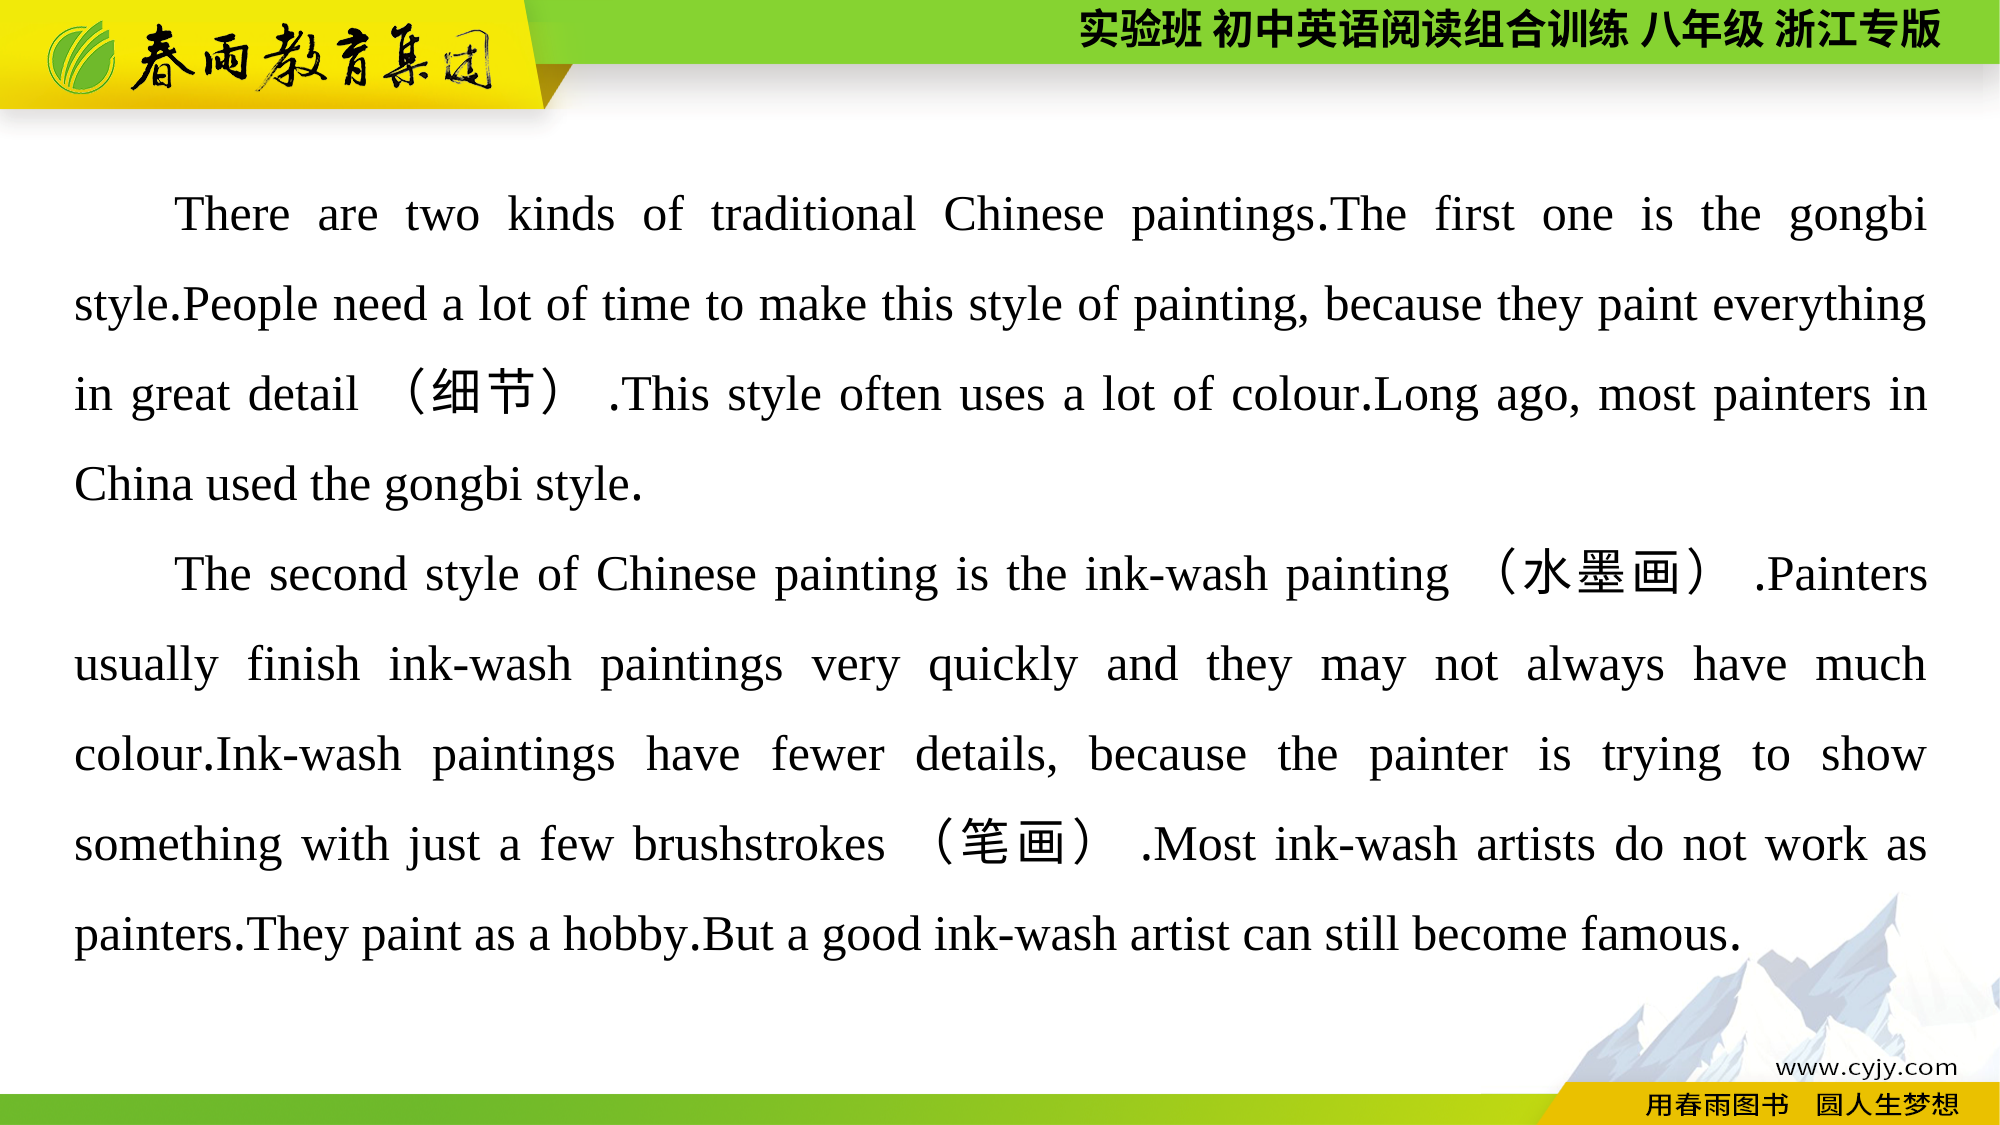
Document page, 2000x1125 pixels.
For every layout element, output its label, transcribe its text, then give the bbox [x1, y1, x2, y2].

list There are two kinds of traditional Chinese paintings.The first one is the gongbi style.People need a lot of time to make this style of painting, because they paint everything in great detail（细节）.This style often uses a lot of colour.Long ago, most painters in China used the gongbi style. The second style of Chinese painting is the ink-wash painting（水墨画）.Painters usually finish ink-wash paintings very quickly and they may not always have much colour.Ink-wash paintings have fewer details, because the painter is trying to show something with just a few brushstrokes（笔画）.Most ink-wash artists do not work as painters.They paint as a hobby.But a good ink-wash artist can still become famous. [59, 142, 1944, 965]
picture [0, 0, 2000, 1125]
